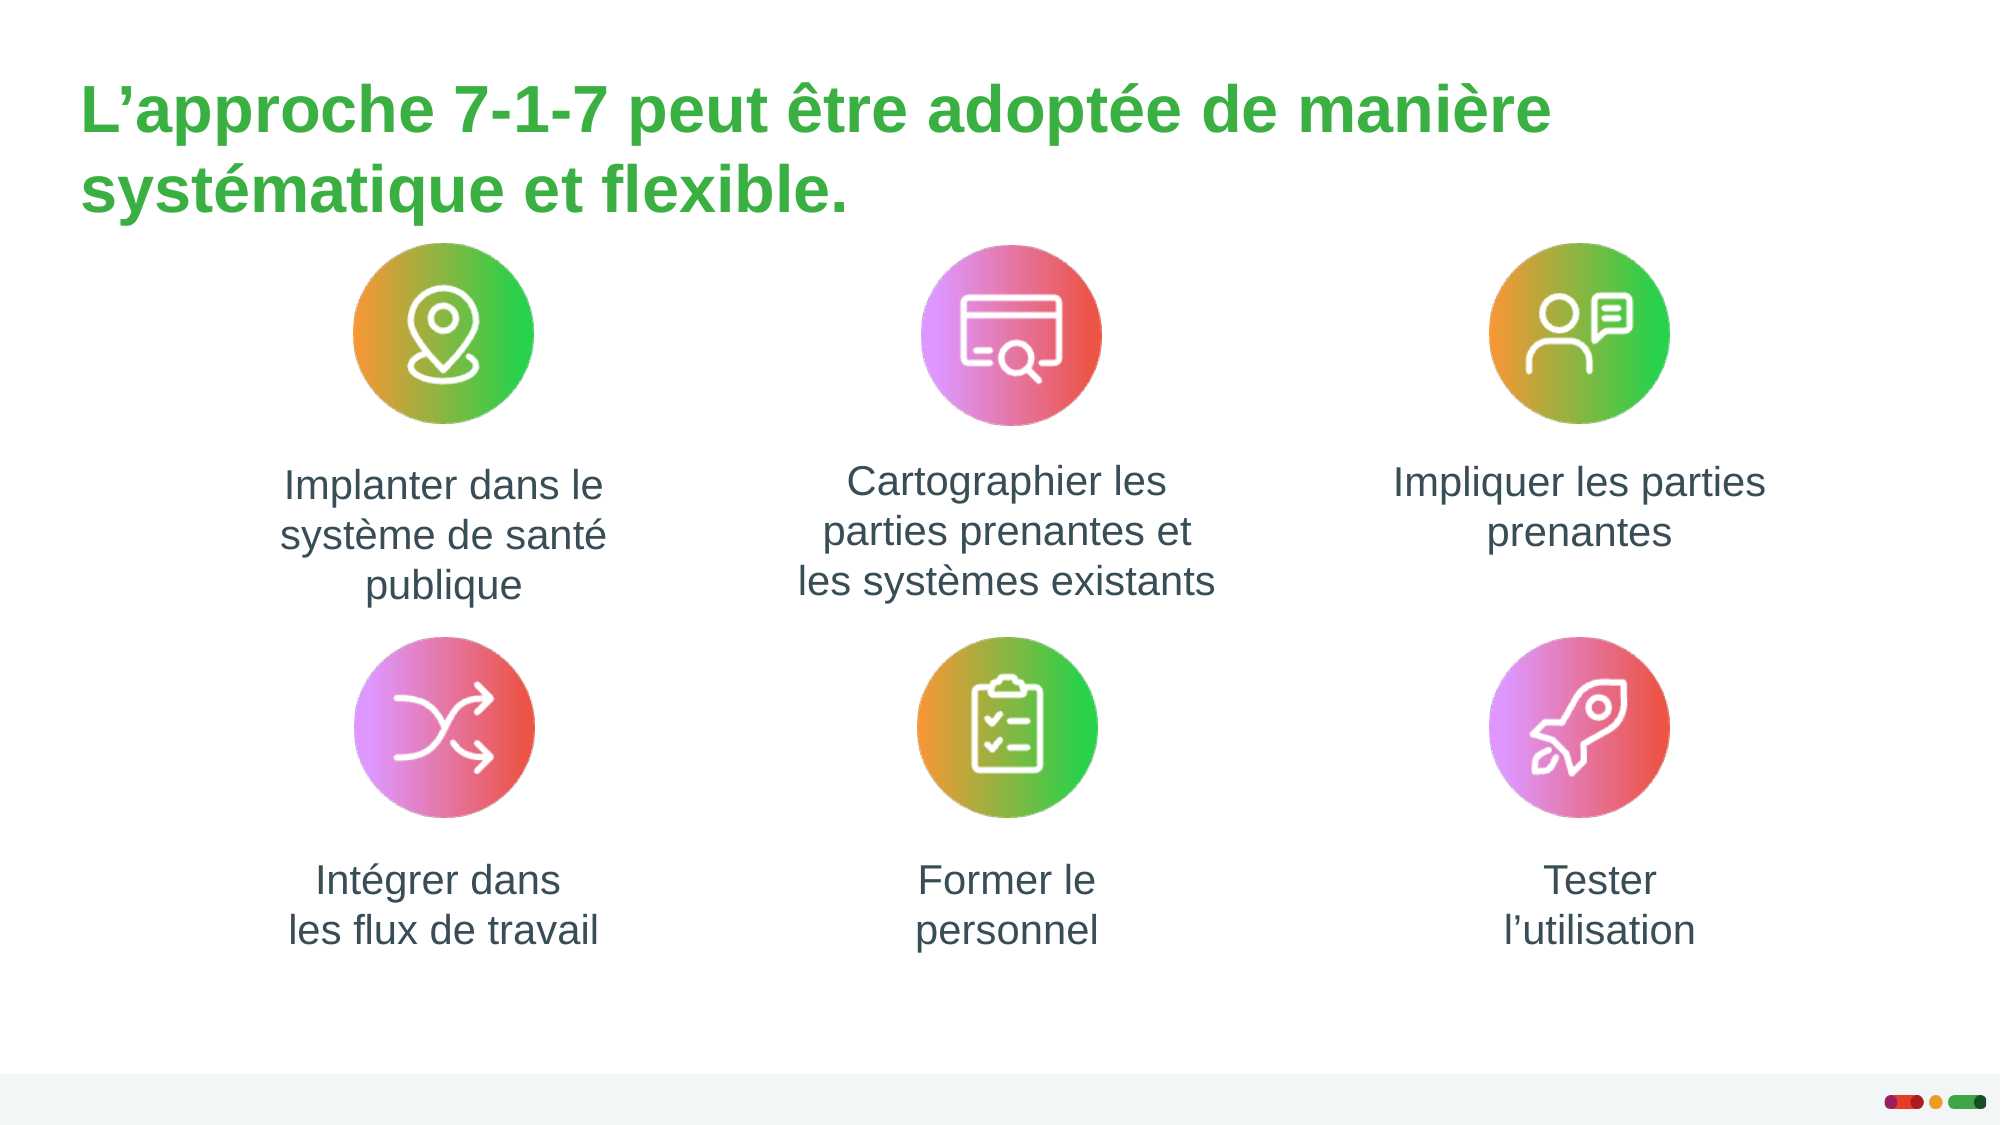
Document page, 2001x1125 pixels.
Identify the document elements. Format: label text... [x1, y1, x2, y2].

text_box Intégrer dans les flux de travail [225, 845, 663, 986]
picture [354, 637, 535, 818]
text_box Tester l’utilisation [1486, 845, 1714, 986]
picture [353, 243, 534, 424]
text_box Cartographier les parties prenantes et les systèmes existants [779, 446, 1235, 604]
text_box Impliquer les parties prenantes [1373, 447, 1787, 602]
picture [921, 245, 1102, 426]
picture [916, 637, 1098, 818]
picture [1489, 637, 1670, 818]
text_box Implanter dans le système de santé publique [237, 450, 651, 661]
picture [1489, 243, 1670, 424]
title L’approche 7-1-7 peut être adoptée de manière systématique et flexible. [65, 58, 1791, 237]
text_box Former le personnel [893, 845, 1121, 956]
